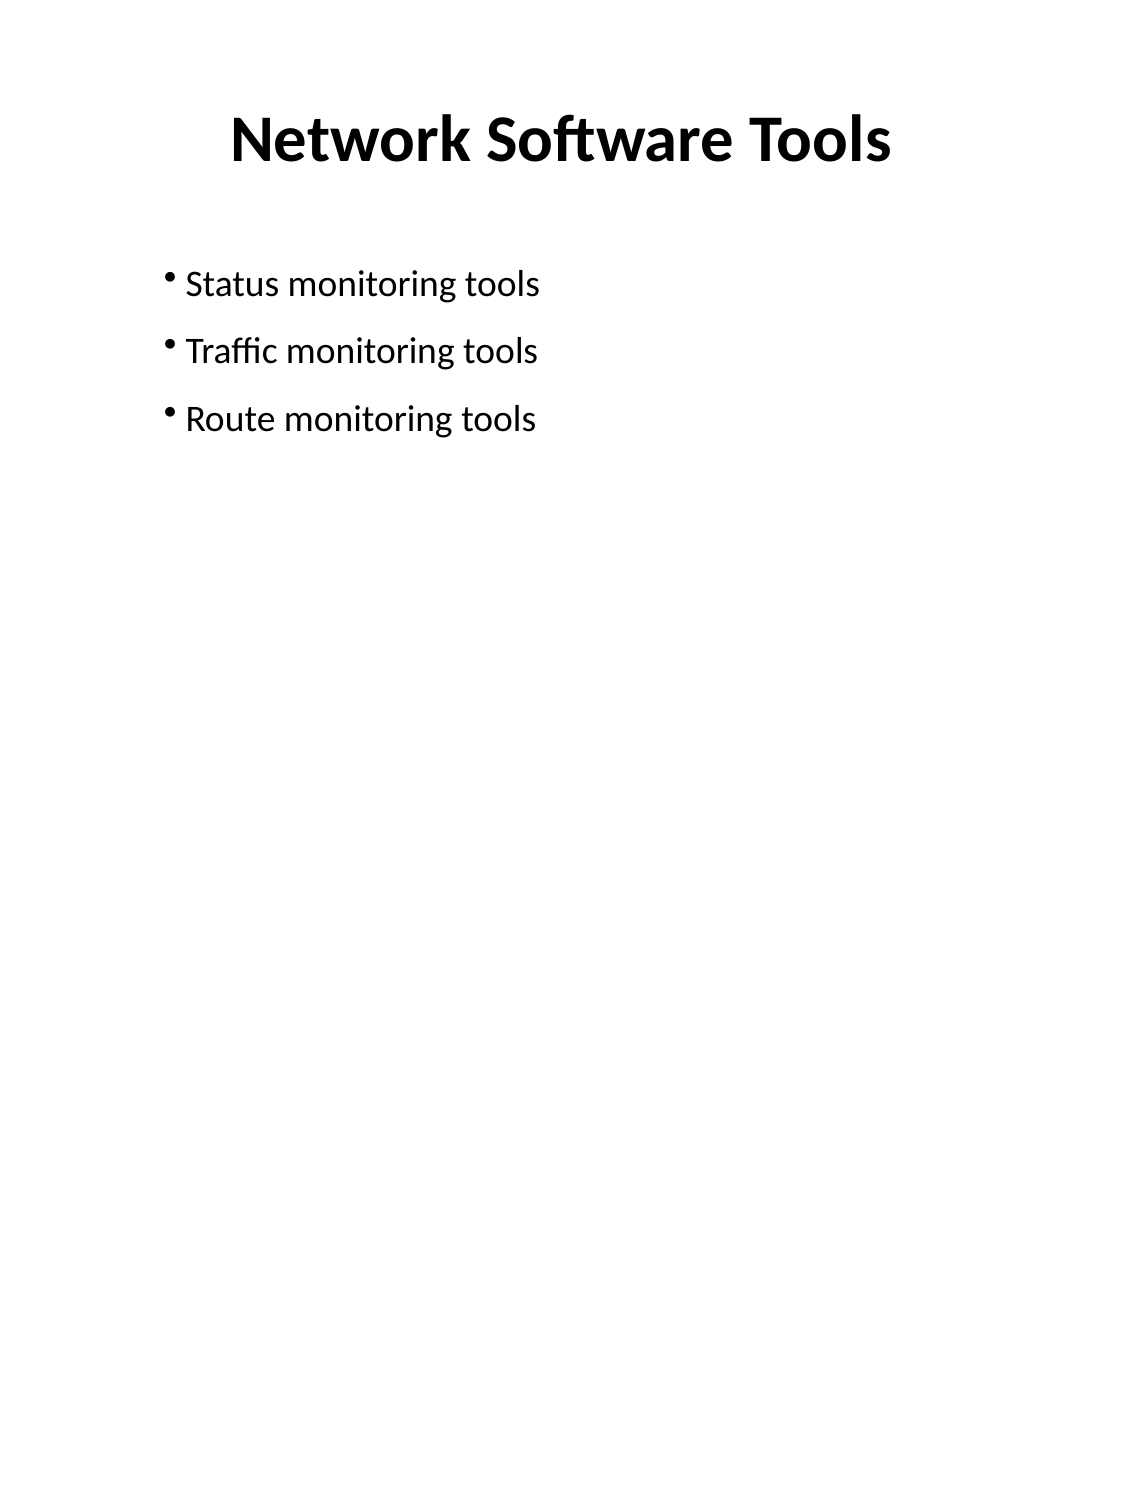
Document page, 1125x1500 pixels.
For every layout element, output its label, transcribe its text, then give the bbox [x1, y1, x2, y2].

text_box Status monitoring tools Traffic monitoring tools Route monitoring tools [149, 228, 556, 447]
title Network Software Tools [109, 87, 1013, 353]
